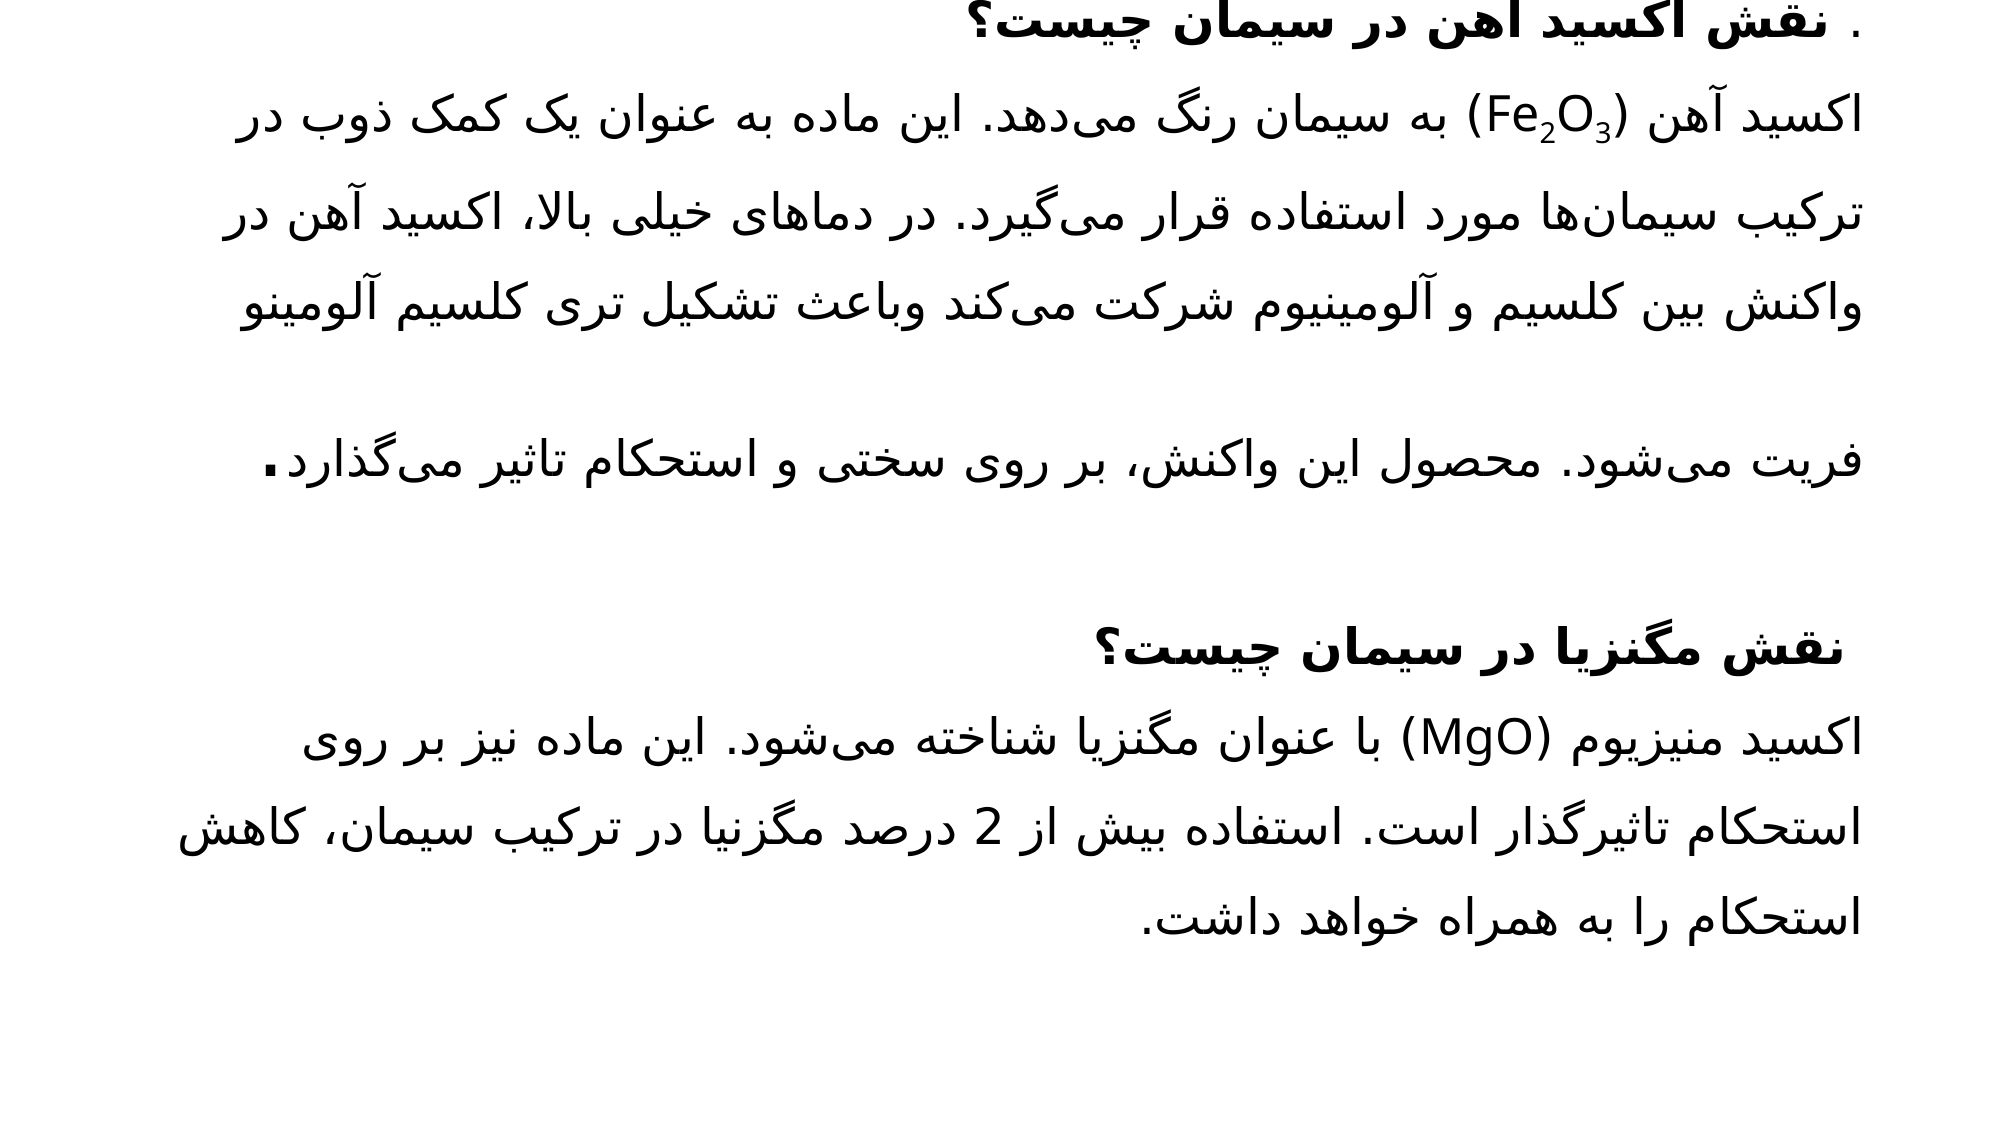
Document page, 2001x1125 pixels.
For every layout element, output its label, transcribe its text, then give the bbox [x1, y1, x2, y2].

title . نقش اکسید آهن در سیمان چیست؟ اکسید آهن (Fe2O3) به سیمان رنگ می‌دهد. این ماده به عنوان یک کمک ذوب در ترکیب سیمان‌‌ها مورد استفاده قرار می‌گیرد. در دماهای خیلی بالا، اکسید آهن در واکنش بین کلسیم و آلومینیوم شرکت می‌کند وباعث تشکیل تری کلسیم آلومینو فریت می‌شود. محصول این واکنش، بر روی سختی و استحکام تاثیر می‌گذارد. نقش مگنزیا در سیمان چیست؟ اکسید منیزیوم (MgO) با عنوان مگنزیا شناخته می‌شود. این ماده نیز بر روی استحکام تاثیرگذار است. استفاده بیش از 2 درصد مگزنیا در ترکیب سیمان، کاهش استحکام را به همراه خواهد داشت. [154, 64, 1880, 988]
